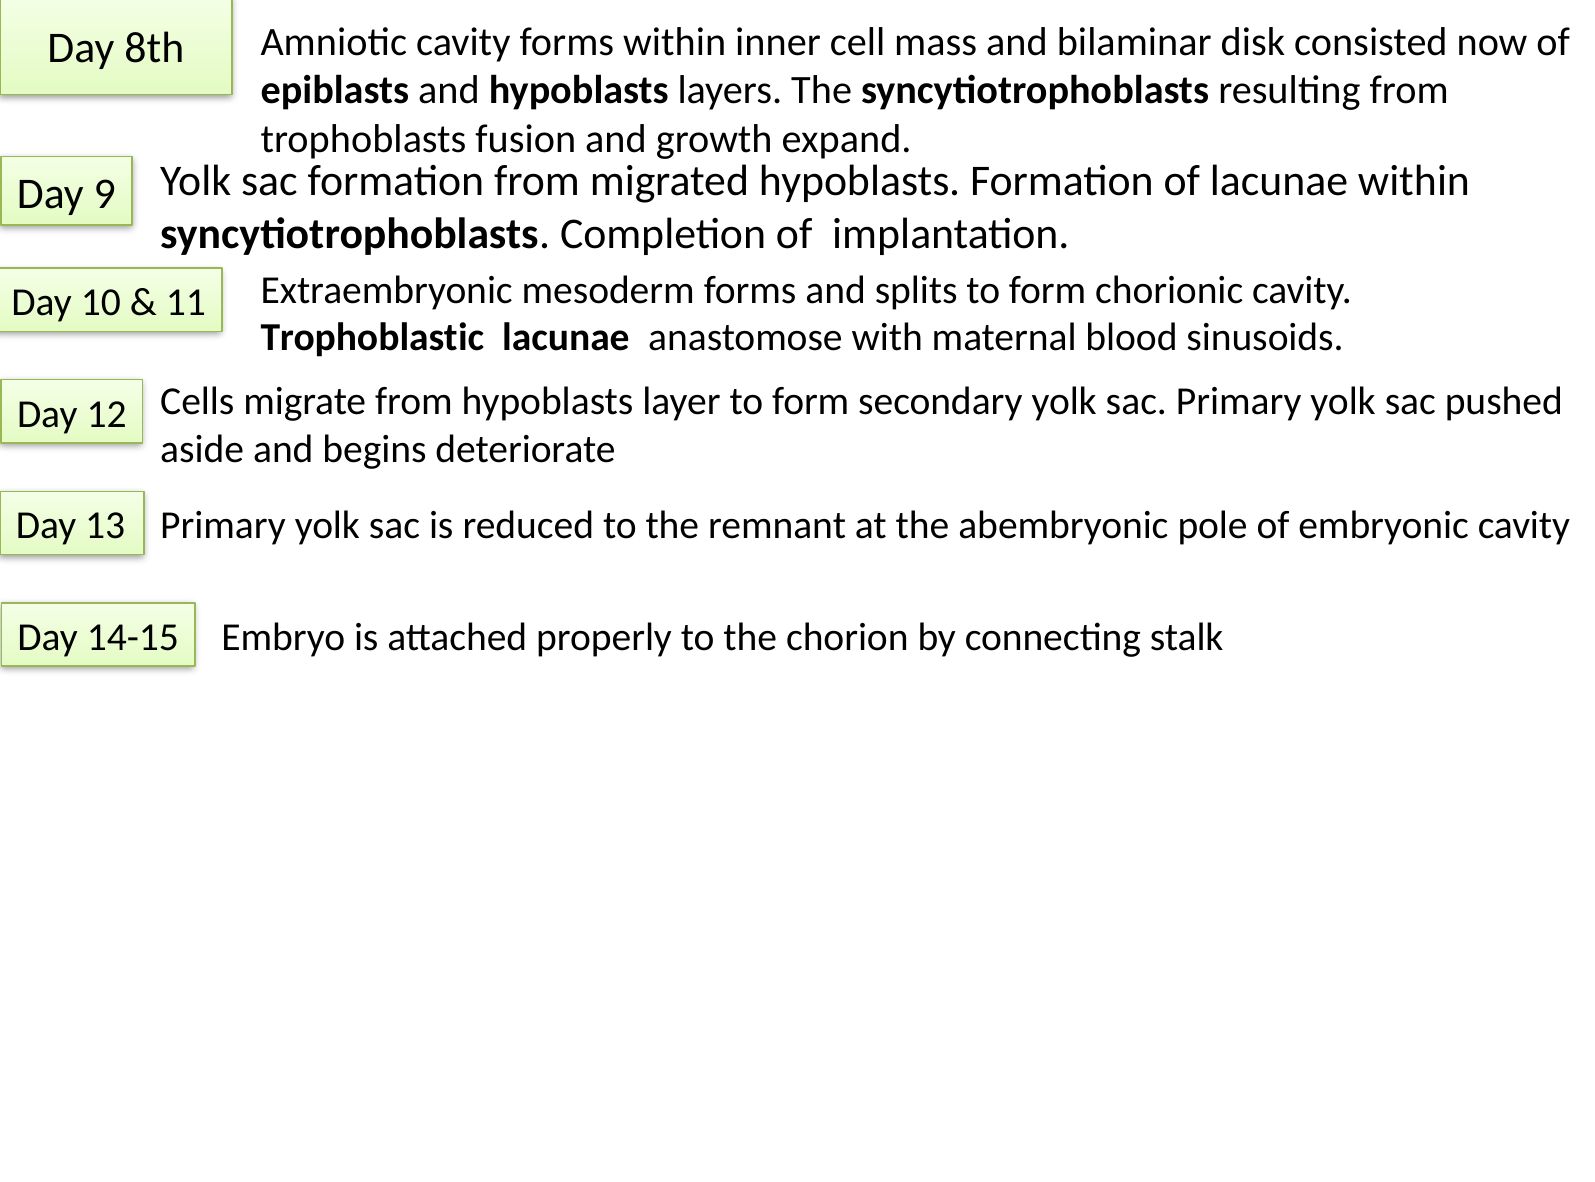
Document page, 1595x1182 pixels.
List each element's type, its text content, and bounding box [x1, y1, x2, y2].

text_box Day 13 [0, 491, 144, 555]
text_box Yolk sac formation from migrated hypoblasts. Formation of lacunae within syncytiotrophoblasts. Completion of implantation. [144, 144, 1510, 265]
text_box Cells migrate from hypoblasts layer to form secondary yolk sac. Primary yolk sac pushed aside and begins deteriorate [144, 367, 1595, 479]
text_box Primary yolk sac is reduced to the remnant at the abembryonic pole of embryonic cavity [144, 491, 1595, 555]
text_box Day 14-15 [1, 602, 196, 667]
text_box Embryo is attached properly to the chorion by connecting stalk [205, 602, 1241, 667]
list Amniotic cavity forms within inner cell mass and bilaminar disk consisted now of epiblasts and hypoblasts layers. The syncytiotrophoblasts resulting from trophoblasts fusion and growth expand. [244, 7, 1595, 169]
text_box Day 10 & 11 [0, 267, 223, 332]
title Day 8th [0, 0, 233, 95]
text_box Day 12 [0, 379, 143, 444]
text_box Day 9 [0, 156, 133, 226]
text_box Extraembryonic mesoderm forms and splits to form chorionic cavity. Trophoblastic lacunae anastomose with maternal blood sinusoids. [244, 255, 1595, 367]
